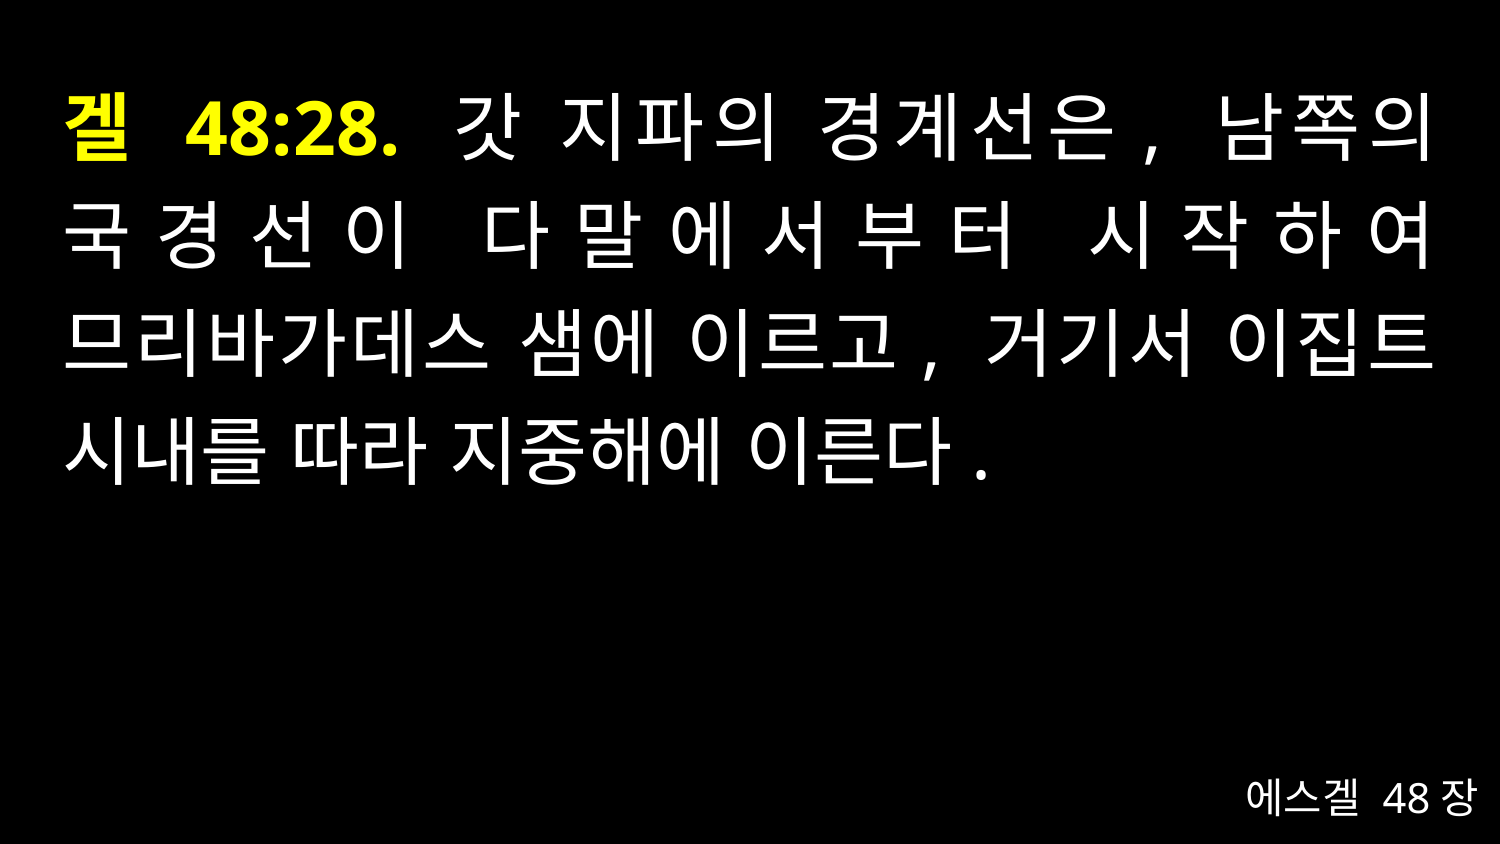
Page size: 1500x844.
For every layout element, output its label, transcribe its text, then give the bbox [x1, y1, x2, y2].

title 겔 48:28. 갓 지파의 경계선은, 남쪽의 국경선이 다말에서부터 시작하여 므리바가데스 샘에 이르고, 거기서 이집트 시내를 따라 지중해에 이른다. [0, 0, 1500, 844]
subtitle 에스겔 48장 [916, 770, 1500, 844]
